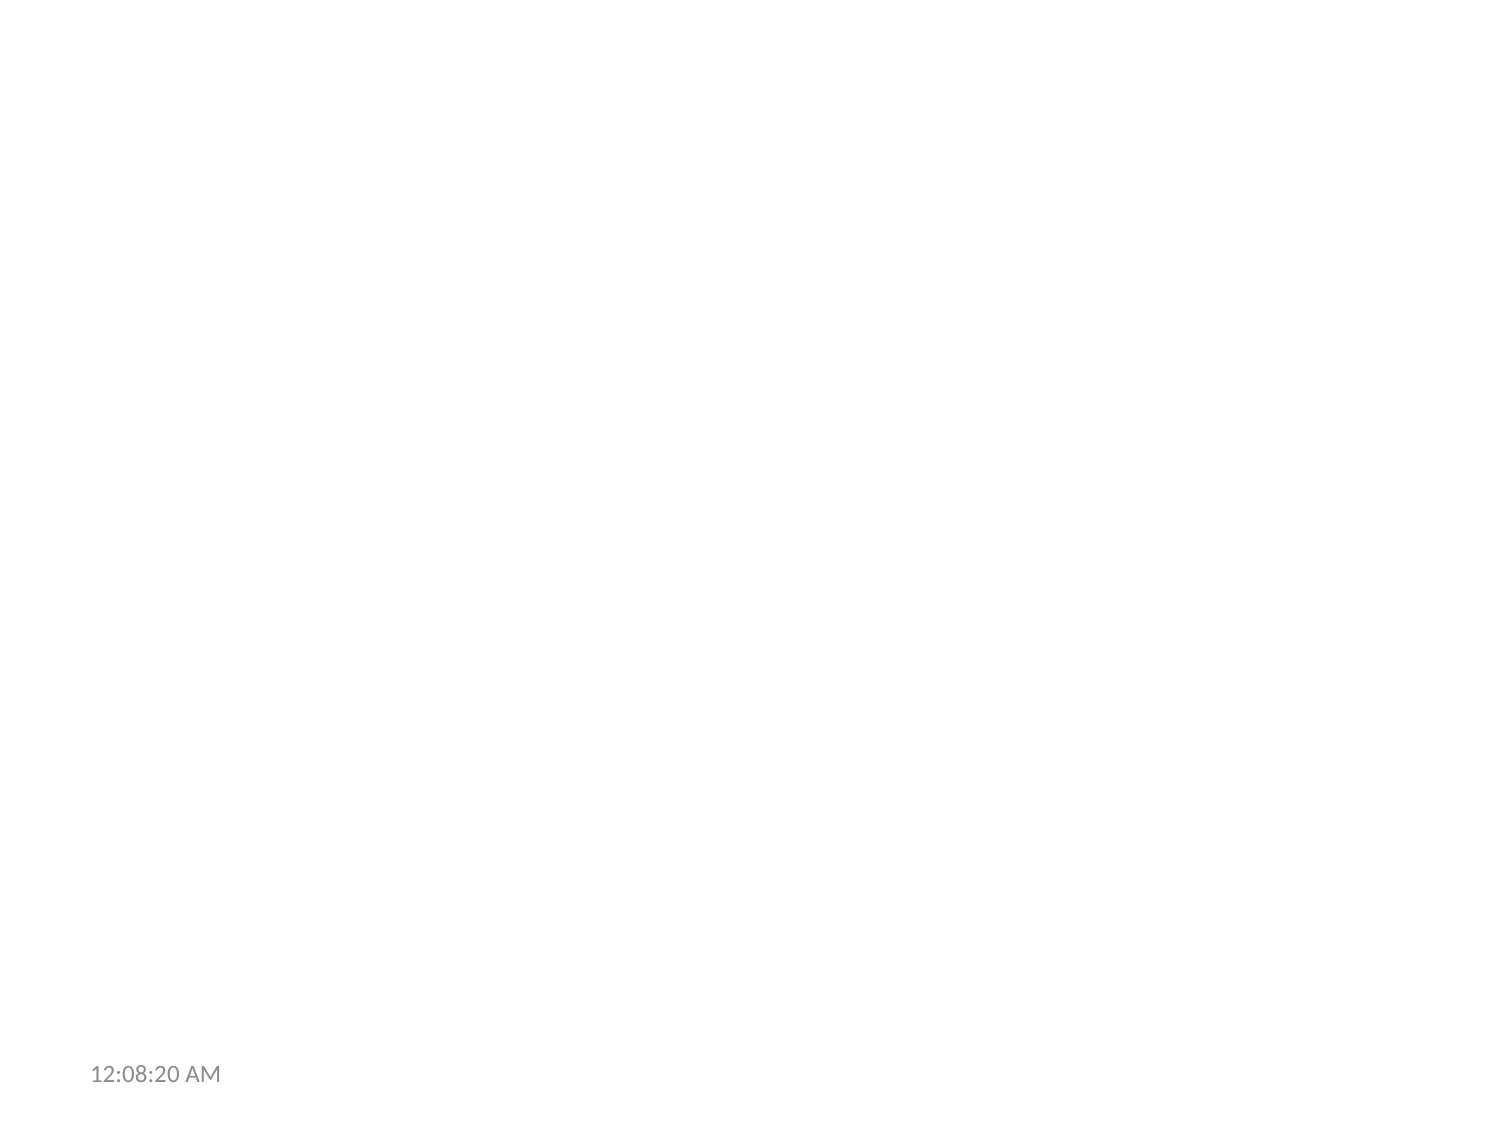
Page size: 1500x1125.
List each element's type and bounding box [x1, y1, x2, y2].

slide_number [75, 1042, 425, 1103]
